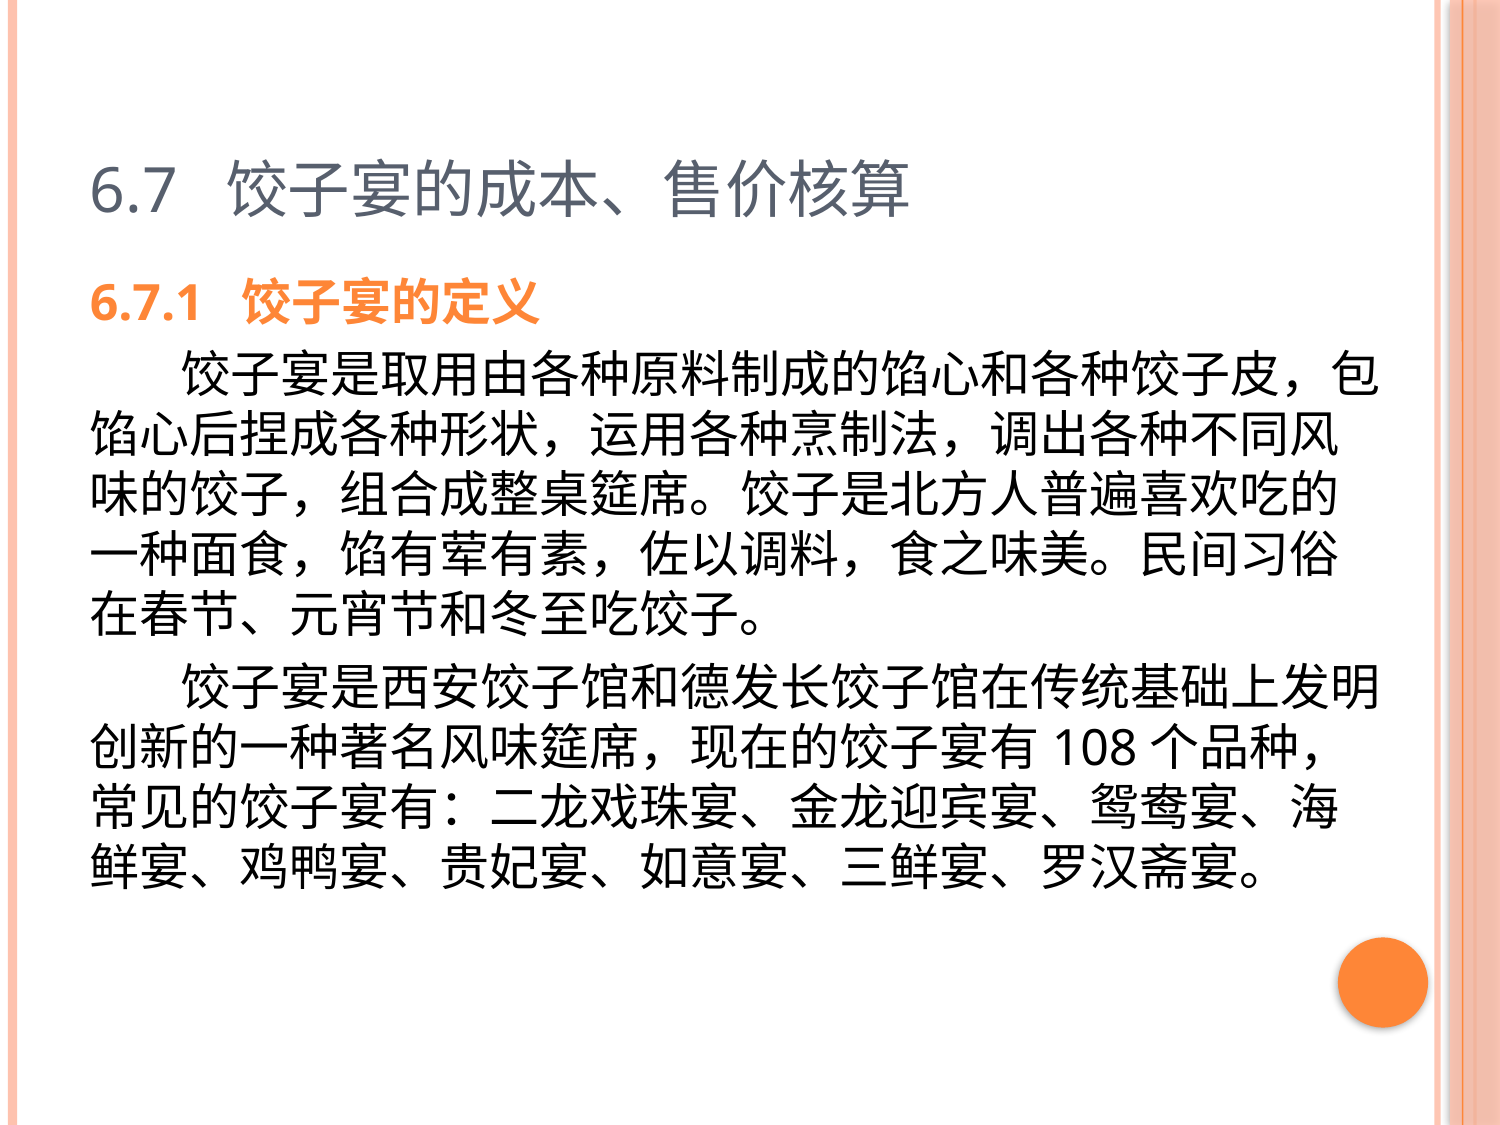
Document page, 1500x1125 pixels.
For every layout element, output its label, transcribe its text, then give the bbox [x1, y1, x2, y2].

title 6.7 饺子宴的成本、售价核算 [75, 45, 1300, 233]
list 6.7.1 饺子宴的定义 饺子宴是取用由各种原料制成的馅心和各种饺子皮，包馅心后捏成各种形状，运用各种烹制法，调出各种不同风味的饺子，组合成整桌筵席。饺子是北方人普遍喜欢吃的一种面食，馅有荤有素，佐以调料，食之味美。民间习俗在春节、元宵节和冬至吃饺子。 饺子宴是西安饺子馆和德发长饺子馆在传统基础上发明创新的一种著名风味筵席，现在的饺子宴有108个品种，常见的饺子宴有：二龙戏珠宴、金龙迎宾宴、鸳鸯宴、海鲜宴、鸡鸭宴、贵妃宴、如意宴、三鲜宴、罗汉斋宴。 [74, 262, 1396, 1063]
